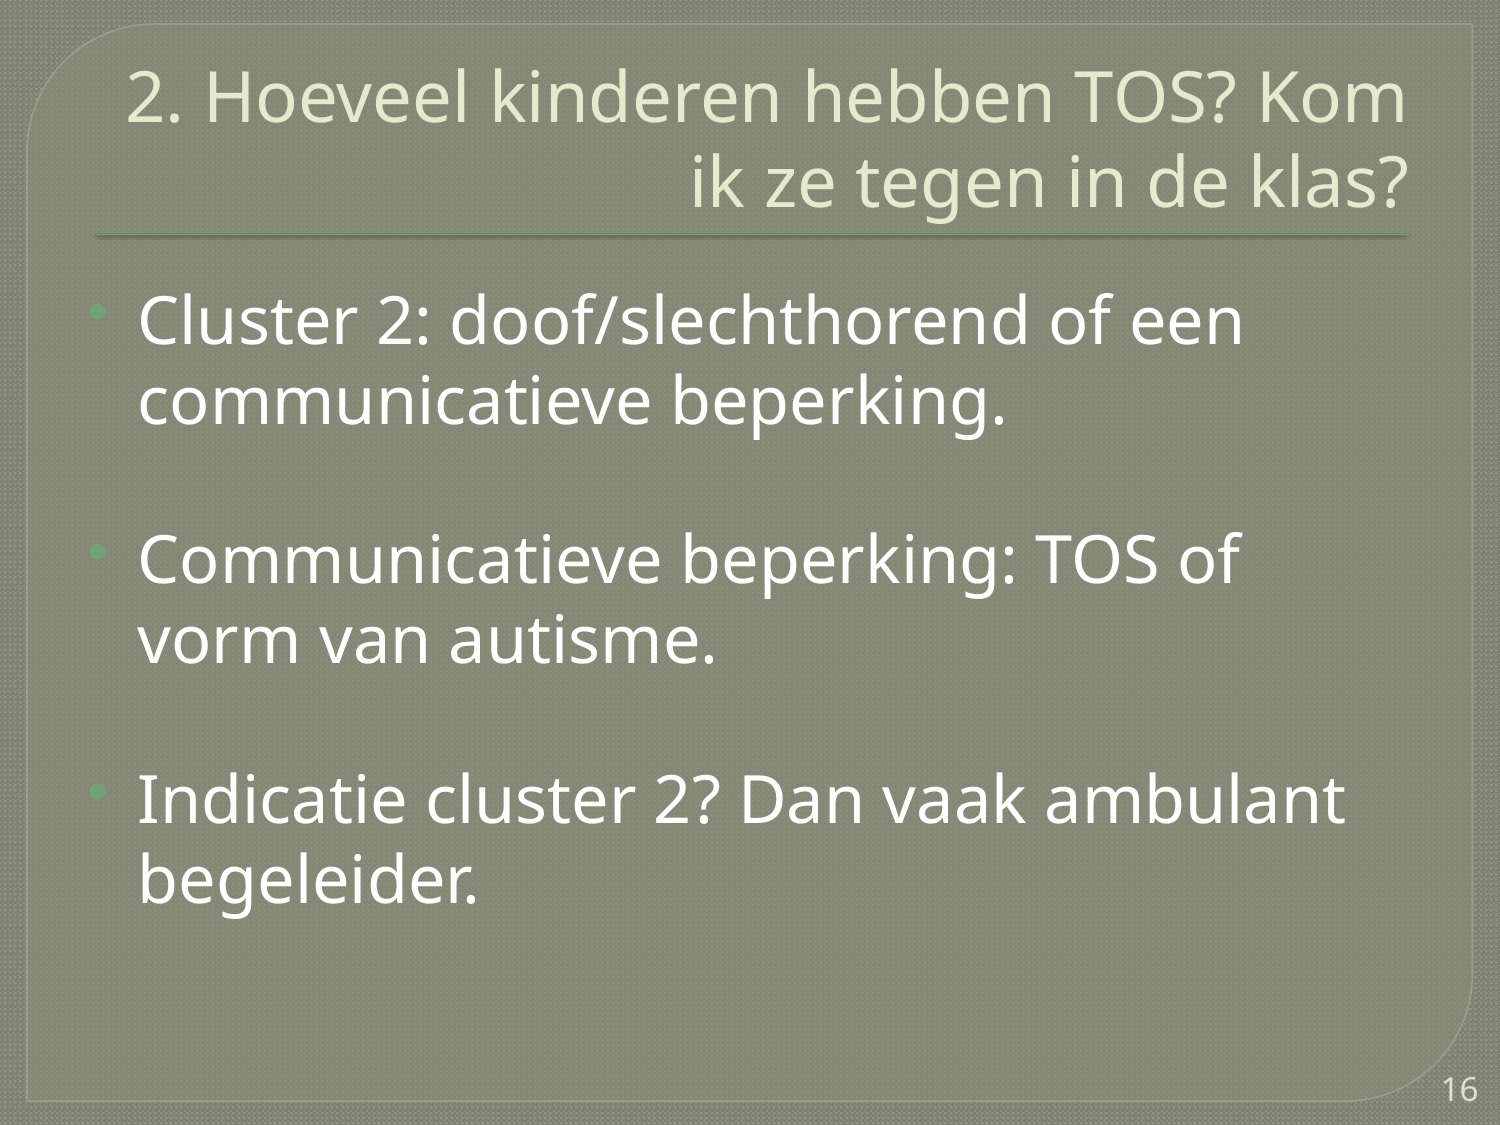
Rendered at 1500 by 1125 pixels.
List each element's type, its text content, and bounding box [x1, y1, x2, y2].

title 2. Hoeveel kinderen hebben TOS? Kom ik ze tegen in de klas? [75, 41, 1425, 230]
list Cluster 2: doof/slechthorend of een communicatieve beperking. Communicatieve beperking: TOS of vorm van autisme. Indicatie cluster 2? Dan vaak ambulant begeleider. [75, 270, 1425, 1013]
slide_number 16 [1417, 1068, 1494, 1114]
